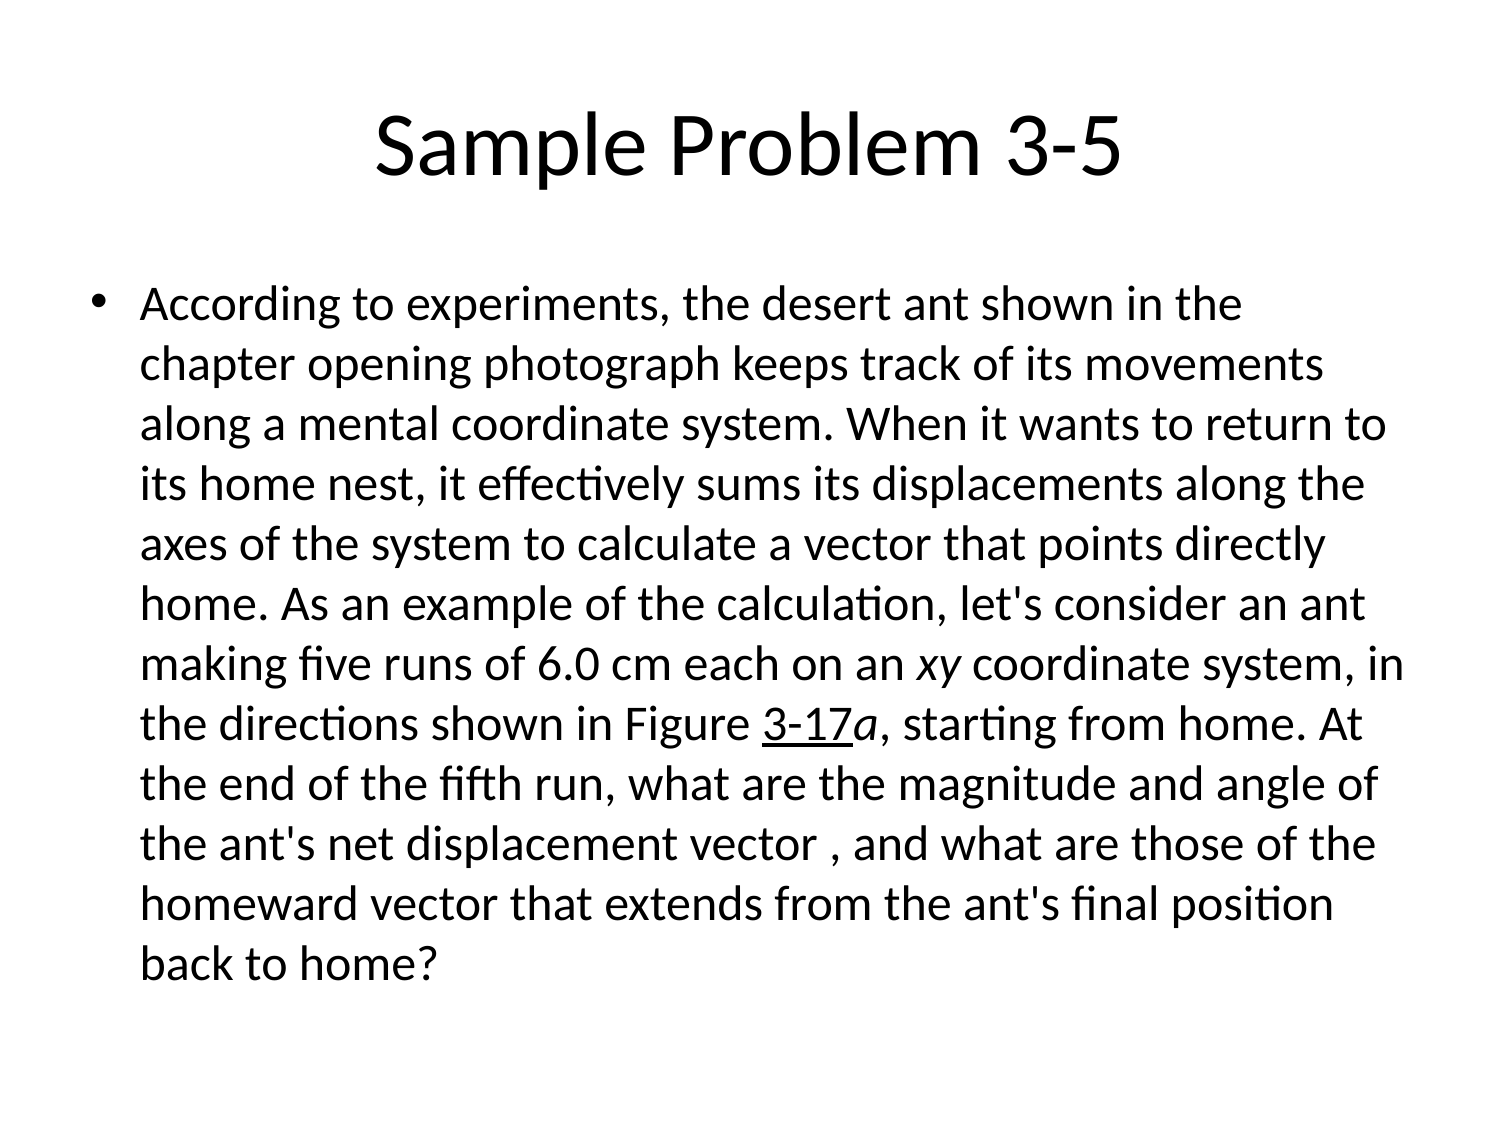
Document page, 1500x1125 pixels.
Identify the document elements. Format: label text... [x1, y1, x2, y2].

title Sample Problem 3-5 [75, 45, 1425, 233]
list According to experiments, the desert ant shown in the chapter opening photograph keeps track of its movements along a mental coordinate system. When it wants to return to its home nest, it effectively sums its displacements along the axes of the system to calculate a vector that points directly home. As an example of the calculation, let's consider an ant making five runs of 6.0 cm each on an xy coordinate system, in the directions shown in Figure 3-17a, starting from home. At the end of the fifth run, what are the magnitude and angle of the ant's net displacement vector , and what are those of the homeward vector that extends from the ant's final position back to home? [75, 262, 1425, 1005]
